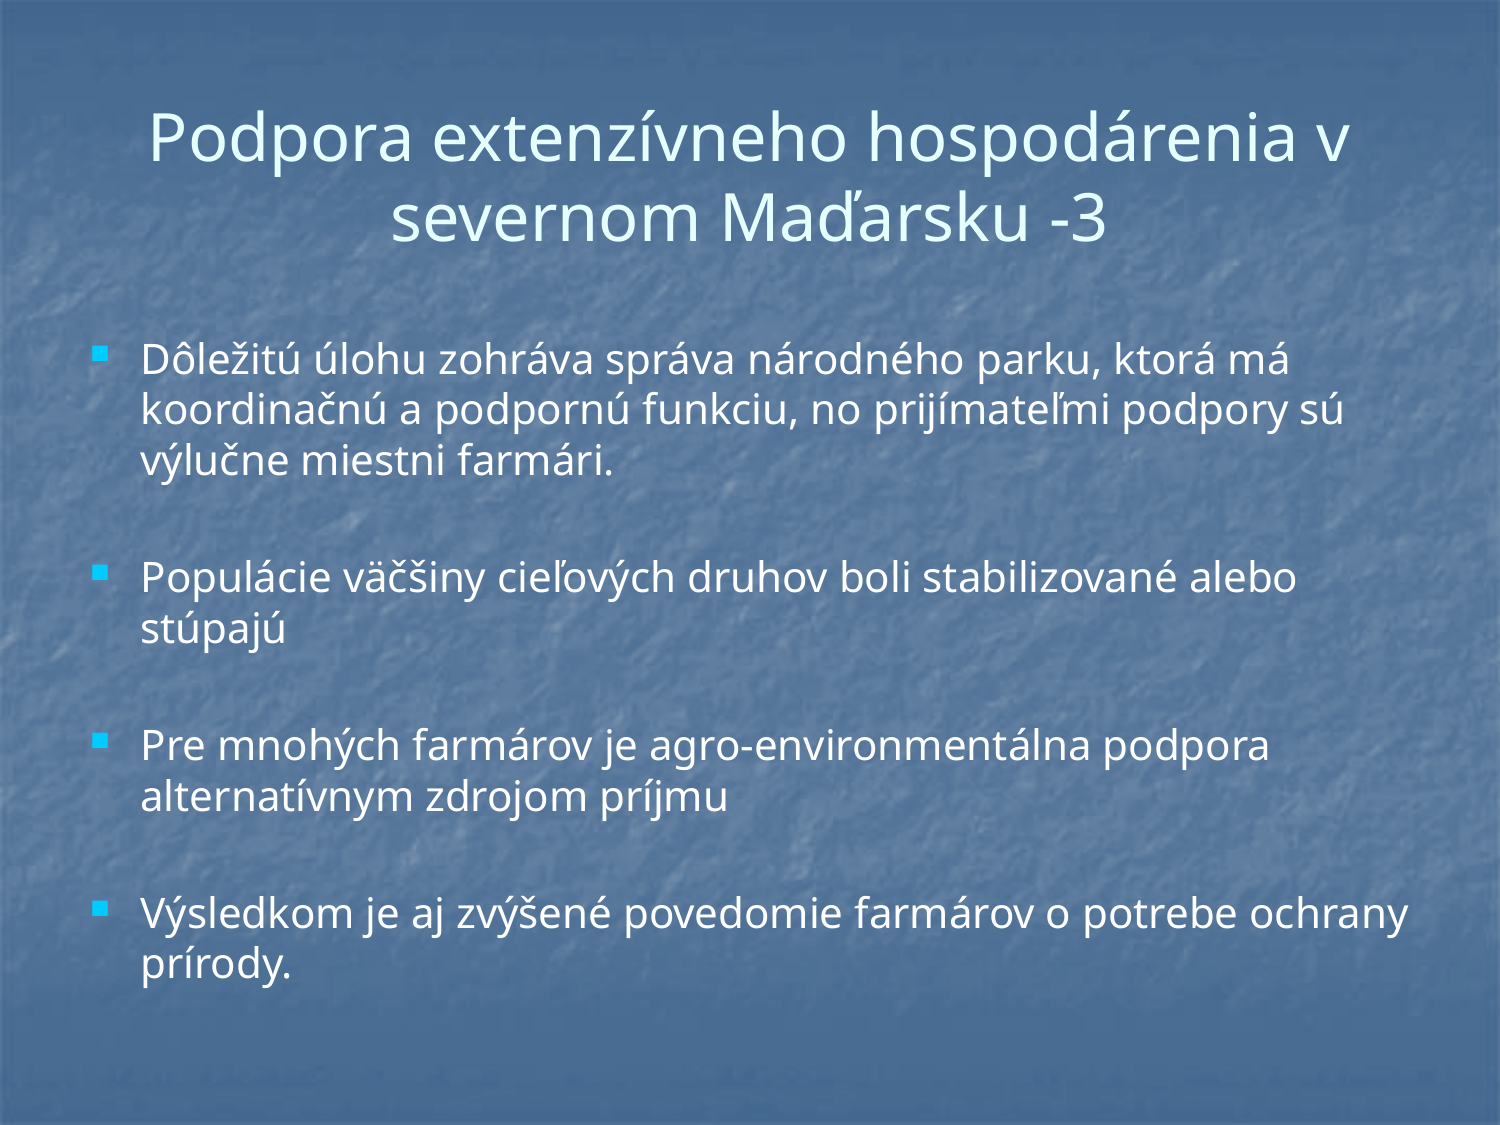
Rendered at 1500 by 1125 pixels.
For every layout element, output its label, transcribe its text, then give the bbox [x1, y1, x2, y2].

title Podpora extenzívneho hospodárenia v severnom Maďarsku -3 [75, 62, 1425, 288]
list Dôležitú úlohu zohráva správa národného parku, ktorá má koordinačnú a podpornú funkciu, no prijímateľmi podpory sú výlučne miestni farmári. Populácie väčšiny cieľových druhov boli stabilizované alebo stúpajú Pre mnohých farmárov je agro-environmentálna podpora alternatívnym zdrojom príjmu Výsledkom je aj zvýšené povedomie farmárov o potrebe ochrany prírody. [75, 324, 1425, 1000]
